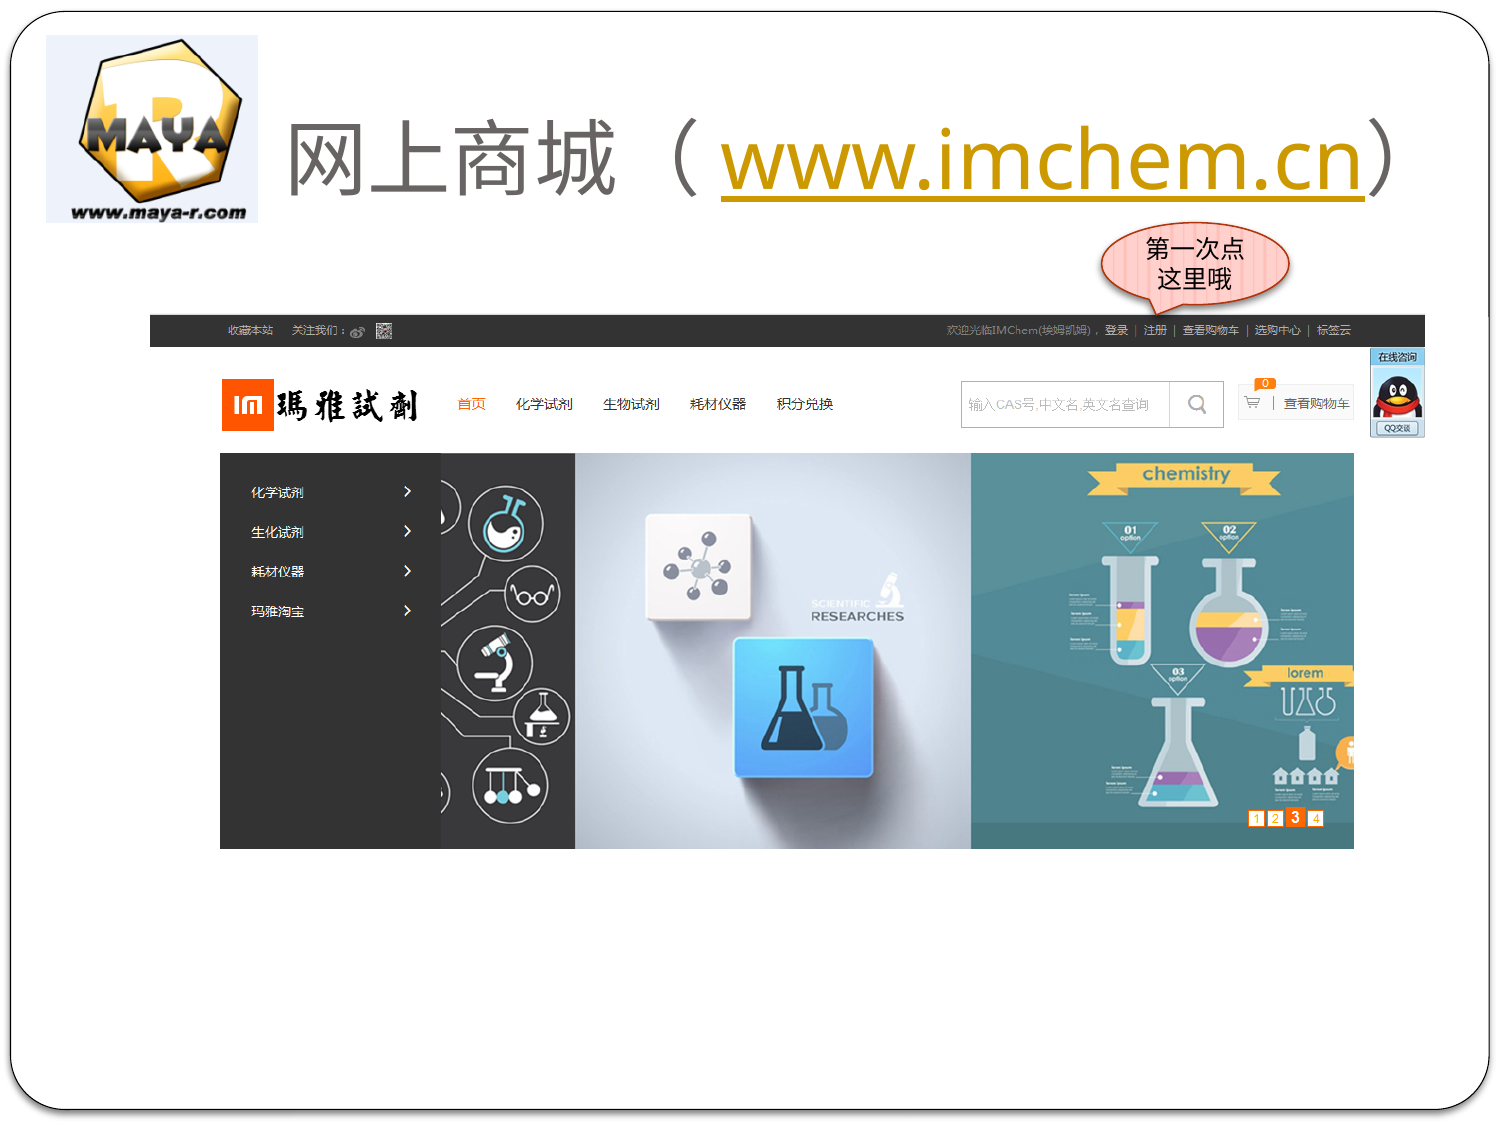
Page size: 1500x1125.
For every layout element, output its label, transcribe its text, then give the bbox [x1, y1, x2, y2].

text_box 第一次点这里哦 [1100, 221, 1290, 312]
picture [46, 35, 258, 223]
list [149, 313, 1426, 912]
title 网上商城（www.imchem.cn） [269, 46, 1500, 235]
